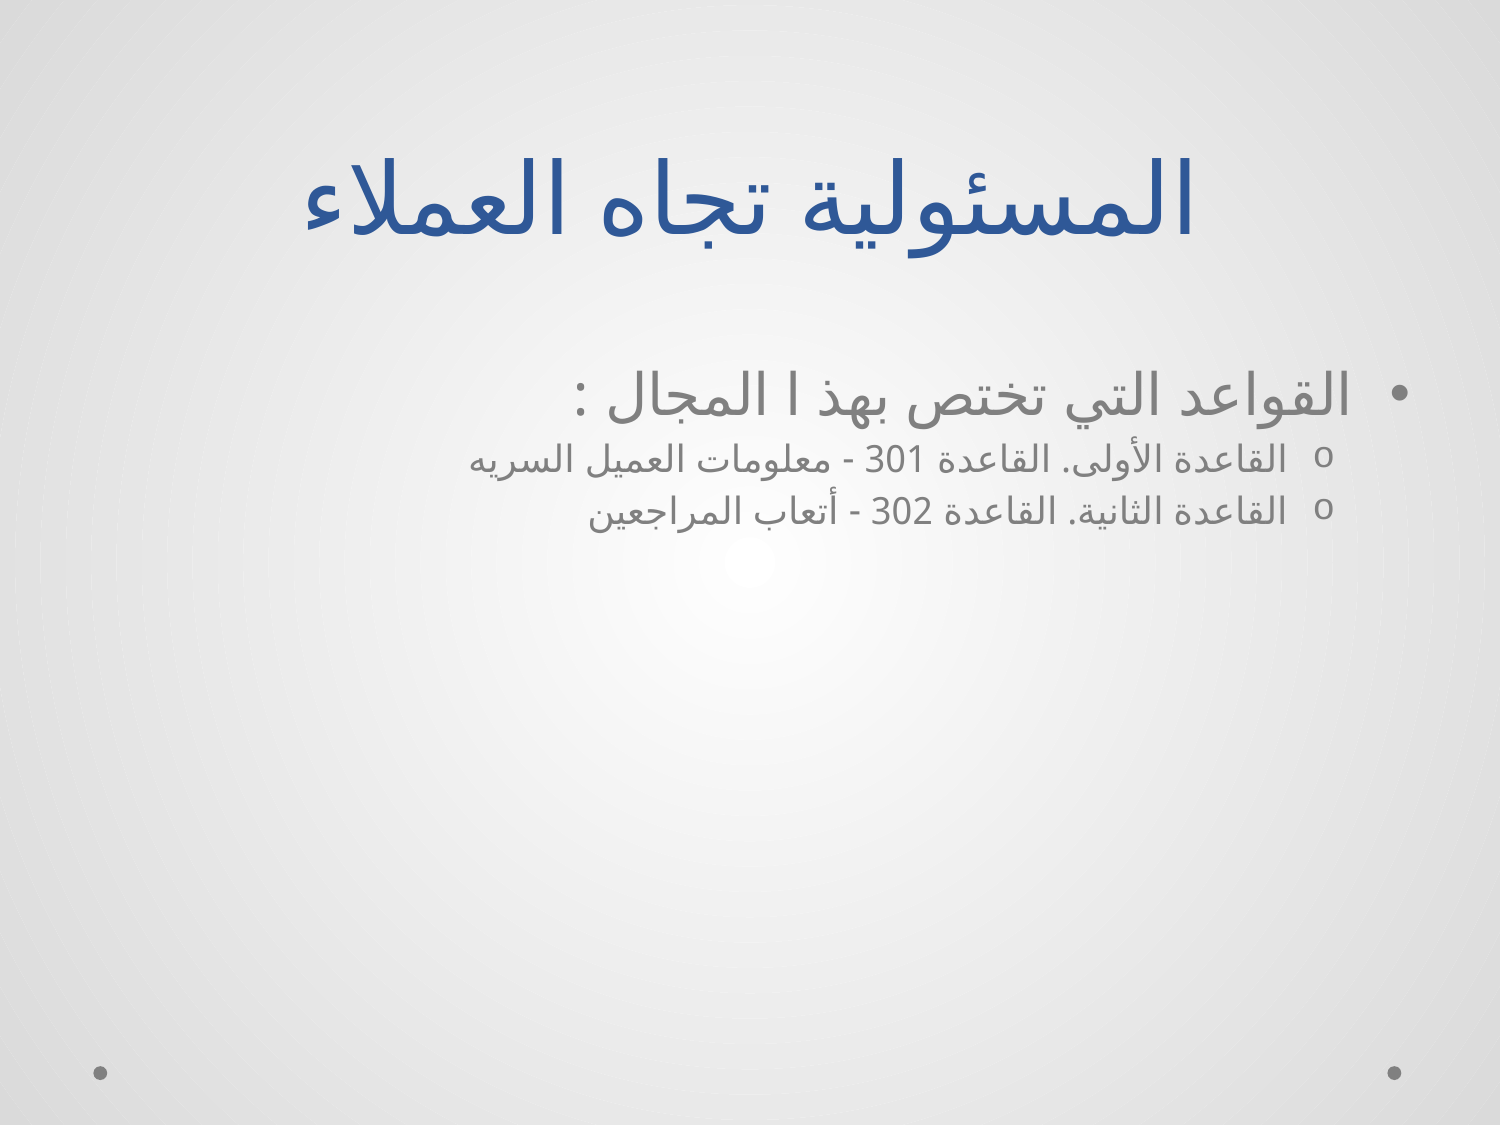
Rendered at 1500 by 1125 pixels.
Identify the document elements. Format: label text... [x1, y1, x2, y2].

list القواعد التي تختص بهذ ا المجال : القاعدة الأولى. القاعدة 301 - معلومات العميل السريه القاعدة الثانية. القاعدة 302 - أتعاب المراجعين [75, 349, 1425, 1005]
title المسئولية تجاه العملاء [75, 0, 1425, 263]
